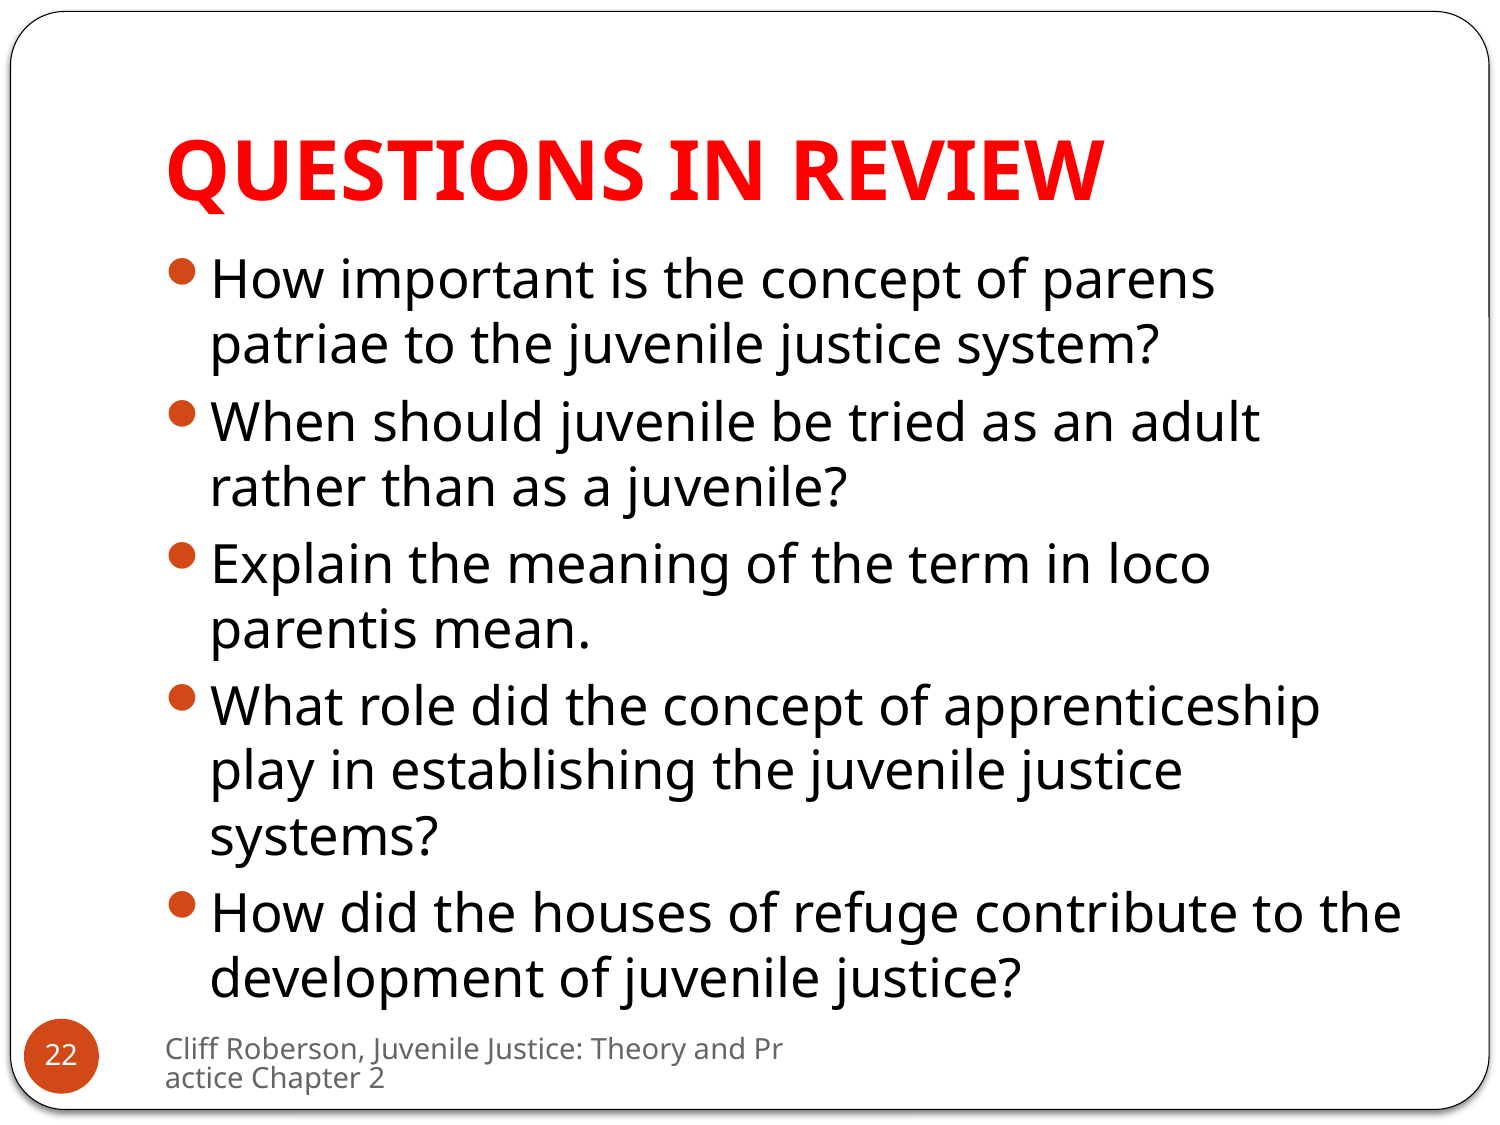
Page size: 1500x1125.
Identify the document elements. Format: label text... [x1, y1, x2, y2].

footer Cliff Roberson, Juvenile Justice: Theory and Practice Chapter 2 [150, 1012, 800, 1088]
slide_number 22 [23, 1018, 99, 1094]
list How important is the concept of parens patriae to the juvenile justice system? When should juvenile be tried as an adult rather than as a juvenile? Explain the meaning of the term in loco parentis mean. What role did the concept of apprenticeship play in establishing the juvenile justice systems? How did the houses of refuge contribute to the development of juvenile justice? [150, 237, 1425, 988]
title QUESTIONS IN REVIEW [150, 45, 1425, 233]
